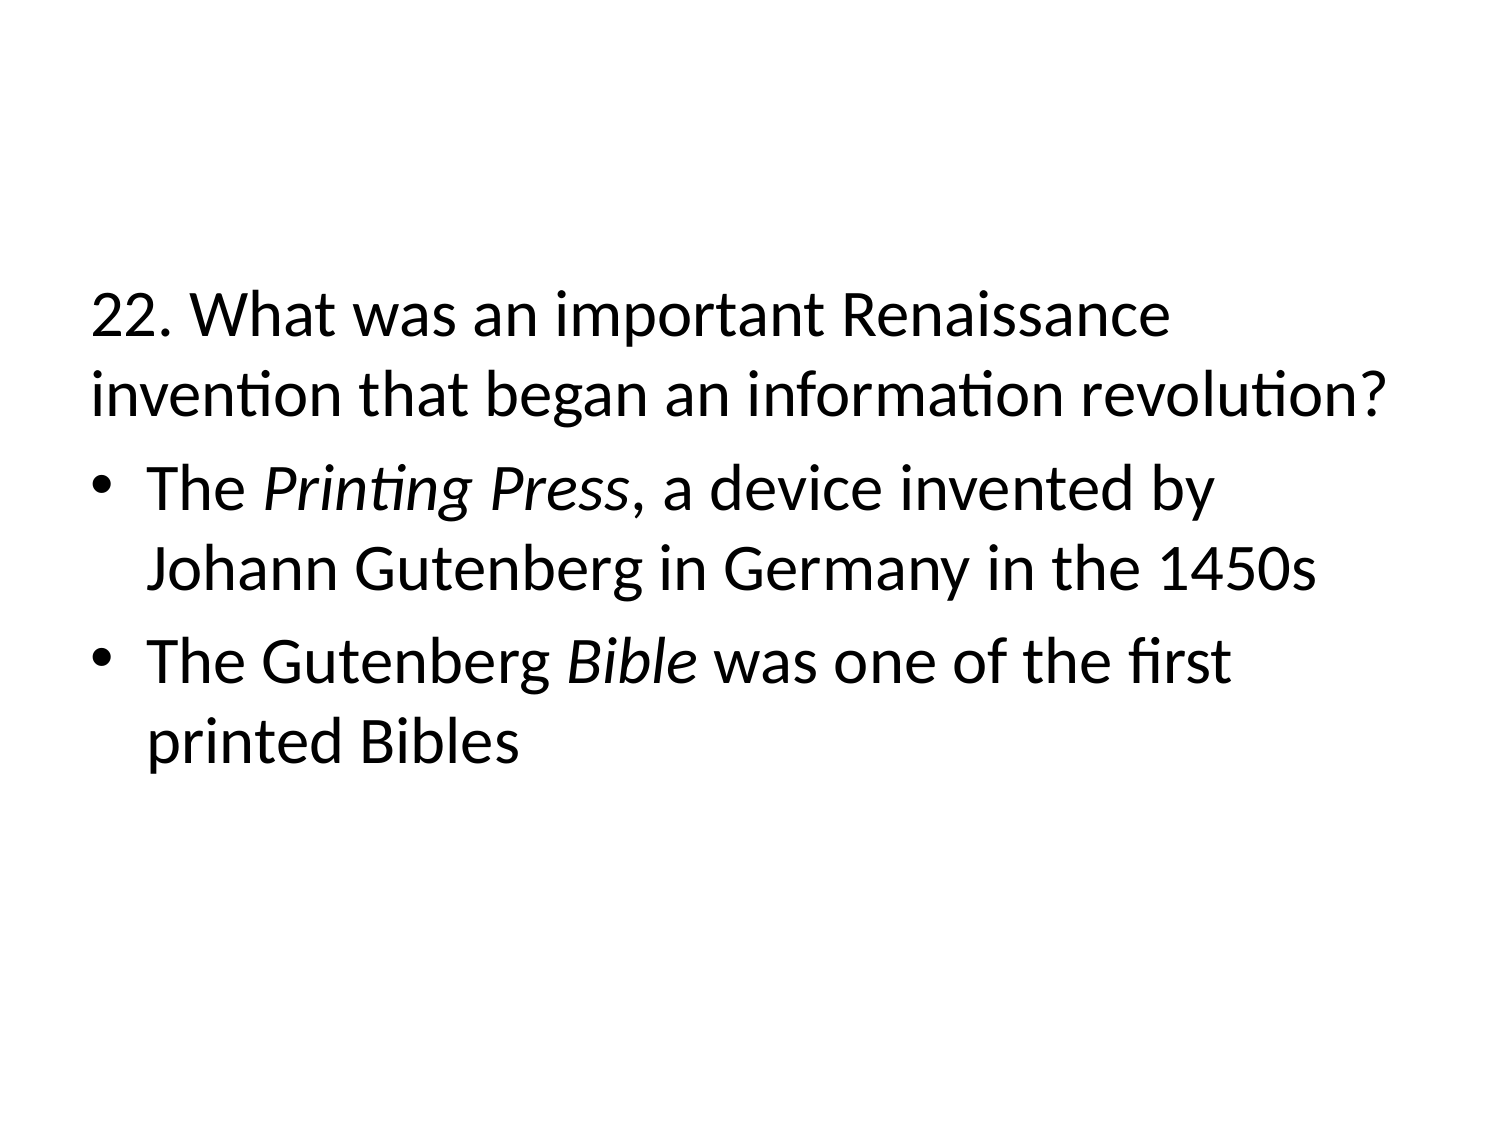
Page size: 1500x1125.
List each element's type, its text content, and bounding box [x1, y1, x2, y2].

list 22. What was an important Renaissance invention that began an information revolution? The Printing Press, a device invented by Johann Gutenberg in Germany in the 1450s The Gutenberg Bible was one of the first printed Bibles [75, 262, 1425, 1005]
